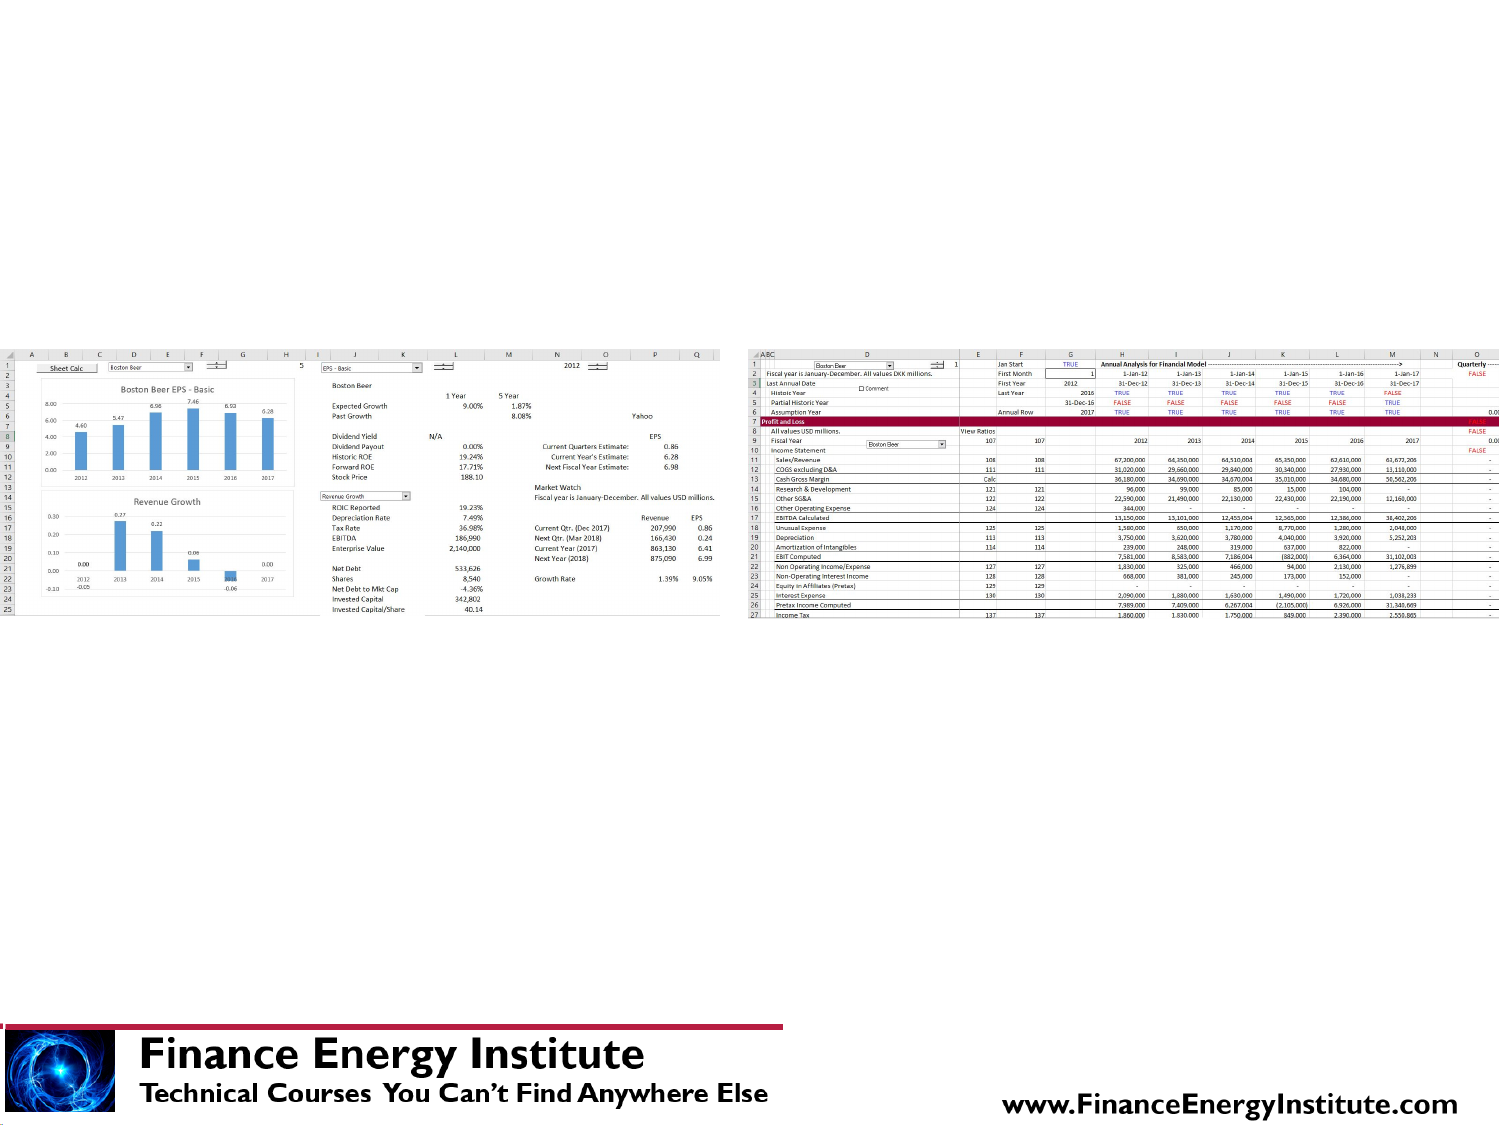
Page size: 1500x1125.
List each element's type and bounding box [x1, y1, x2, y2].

list [0, 349, 720, 616]
picture [748, 349, 1499, 619]
picture [997, 1087, 1467, 1125]
picture [0, 1014, 783, 1125]
